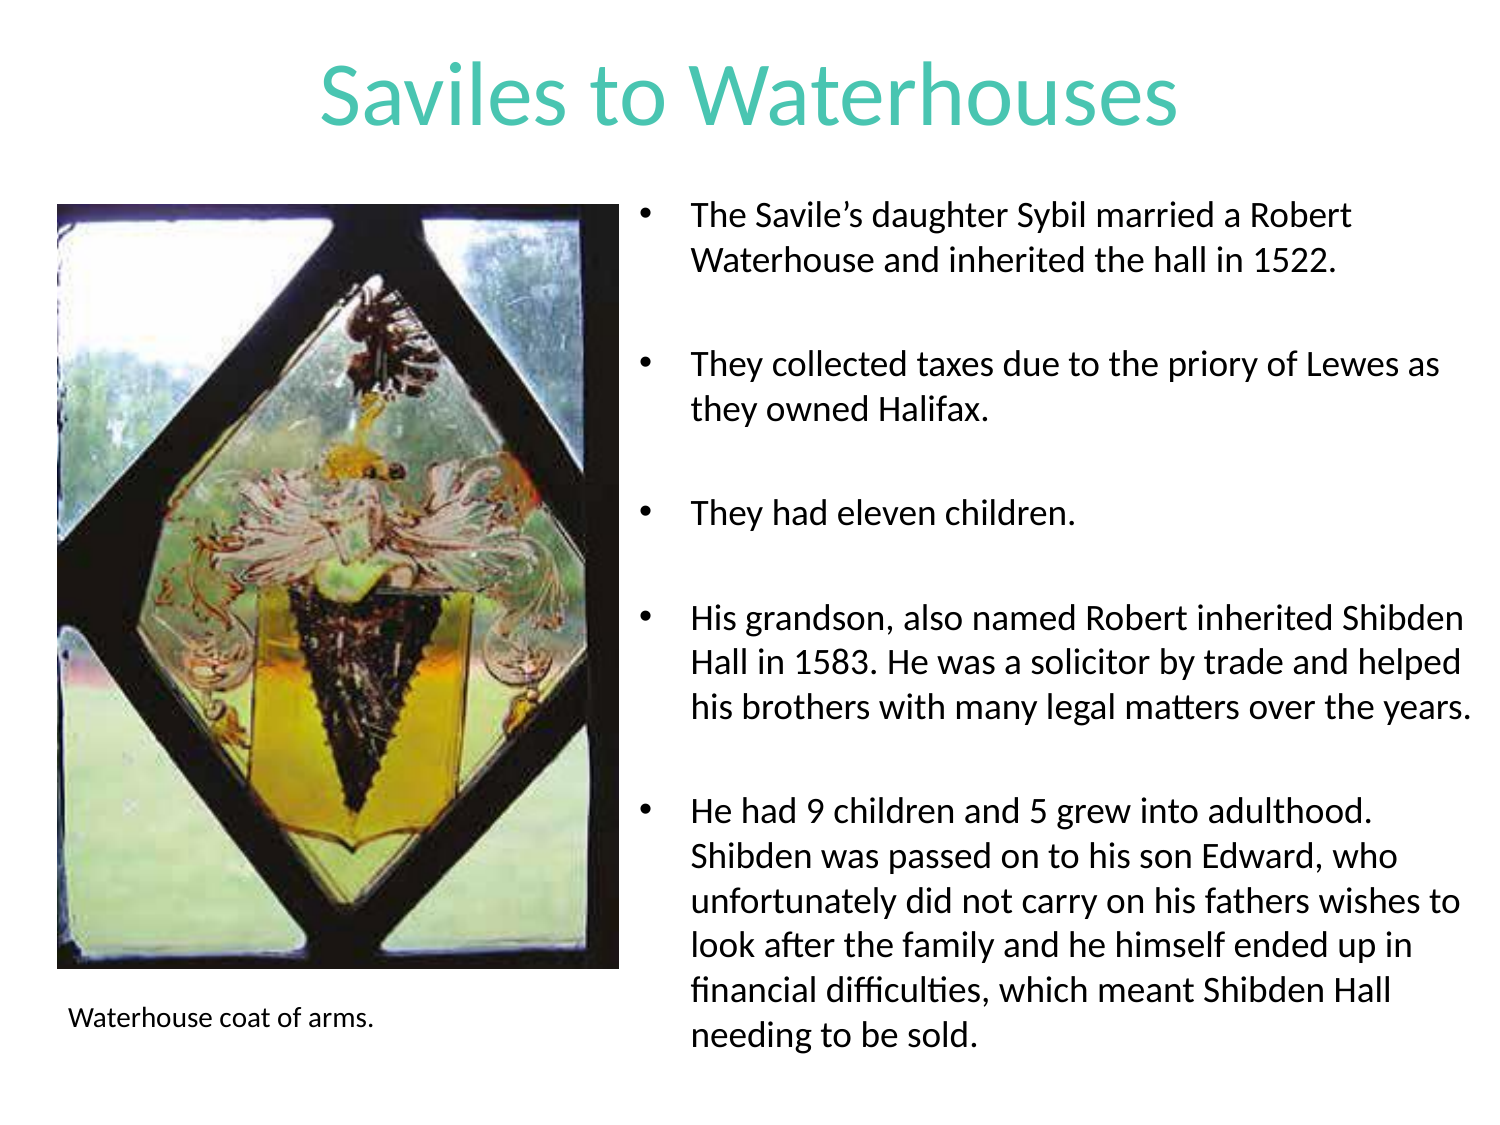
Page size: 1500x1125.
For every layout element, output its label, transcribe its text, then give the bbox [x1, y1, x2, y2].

title Saviles to Waterhouses [75, 0, 1425, 183]
text_box Waterhouse coat of arms. [53, 990, 514, 1041]
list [56, 204, 619, 969]
list The Savile’s daughter Sybil married a Robert Waterhouse and inherited the hall in 1522. They collected taxes due to the priory of Lewes as they owned Halifax. They had eleven children. His grandson, also named Robert inherited Shibden Hall in 1583. He was a solicitor by trade and helped his brothers with many legal matters over the years. He had 9 children and 5 grew into adulthood. Shibden was passed on to his son Edward, who unfortunately did not carry on his fathers wishes to look after the family and he himself ended up in financial difficulties, which meant Shibden Hall needing to be sold. [624, 183, 1500, 1070]
